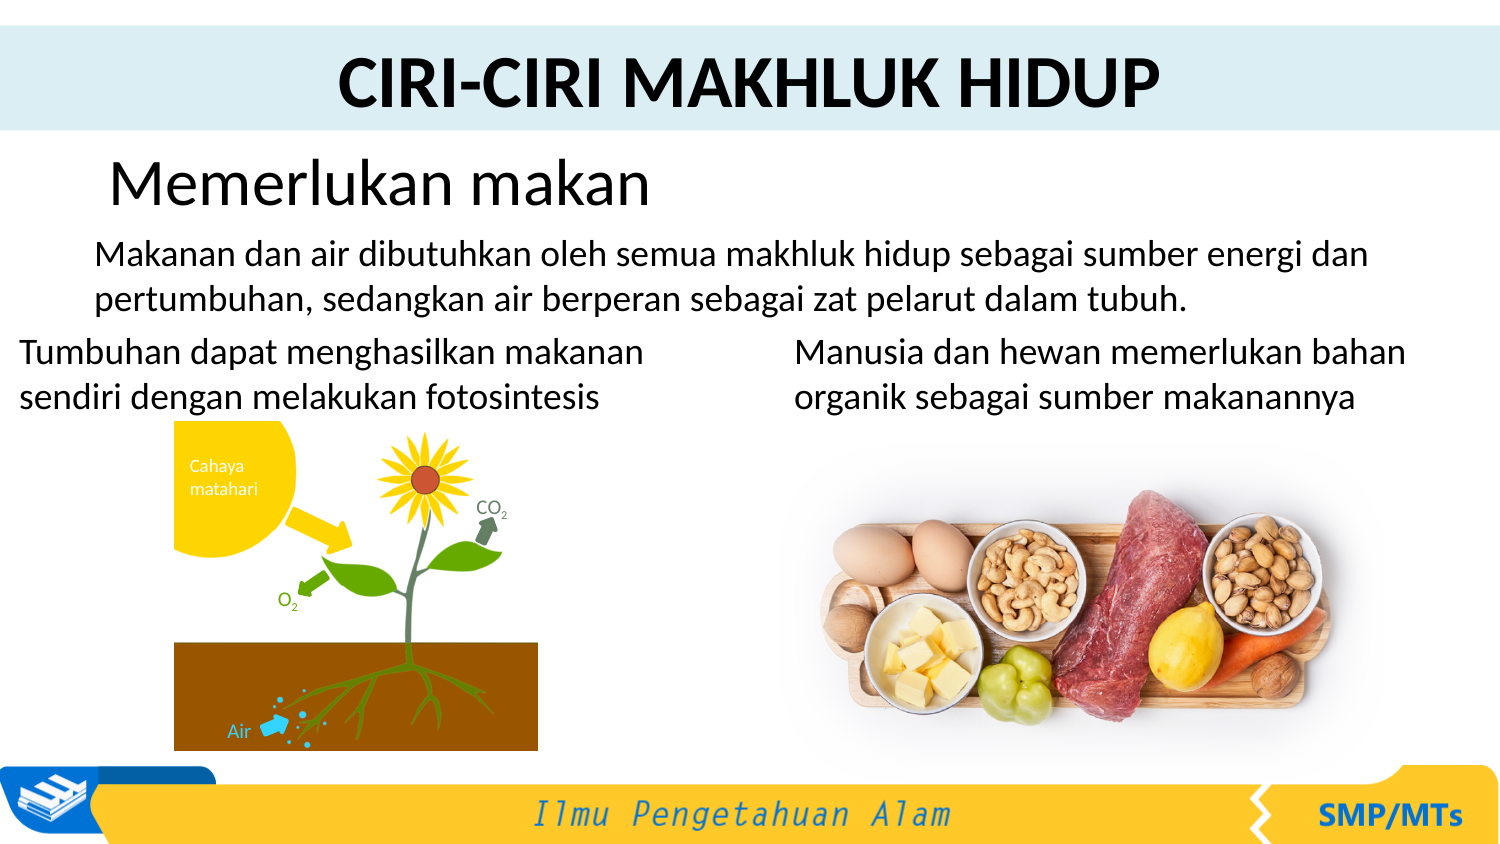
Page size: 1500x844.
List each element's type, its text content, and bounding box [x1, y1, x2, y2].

text_box Memerlukan makan [93, 131, 668, 227]
text_box Makanan dan air dibutuhkan oleh semua makhluk hidup sebagai sumber energi dan pertumbuhan, sedangkan air berperan sebagai zat pelarut dalam tubuh. [72, 225, 1415, 322]
text_box CIRI-CIRI MAKHLUK HIDUP [0, 25, 1500, 131]
text_box Tumbuhan dapat menghasilkan makanan sendiri dengan melakukan fotosintesis [0, 323, 715, 421]
picture [0, 442, 1499, 844]
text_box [174, 421, 538, 752]
text_box Manusia dan hewan memerlukan bahan organik sebagai sumber makanannya [772, 323, 1500, 421]
